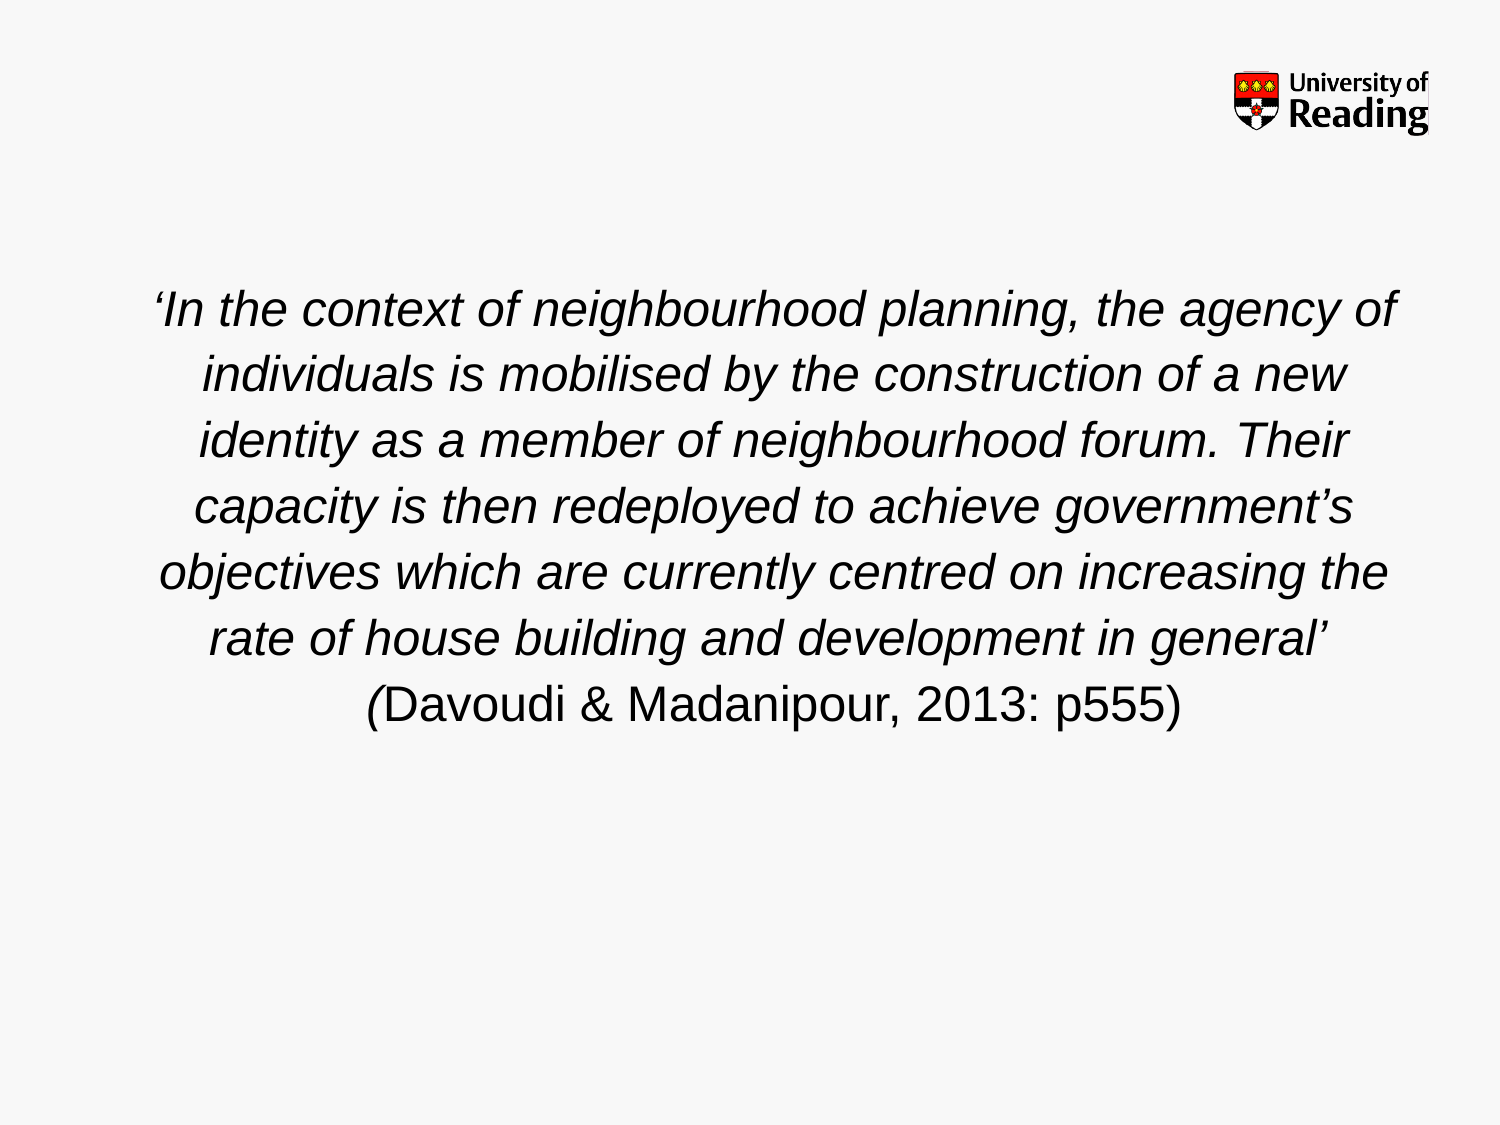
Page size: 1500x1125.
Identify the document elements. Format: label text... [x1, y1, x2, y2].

list ‘In the context of neighbourhood planning, the agency of individuals is mobilised by the construction of a new identity as a member of neighbourhood forum. Their capacity is then redeployed to achieve government’s objectives which are currently centred on increasing the rate of house building and development in general’ (Davoudi & Madanipour, 2013: p555) [123, 262, 1426, 976]
picture [1234, 71, 1429, 136]
